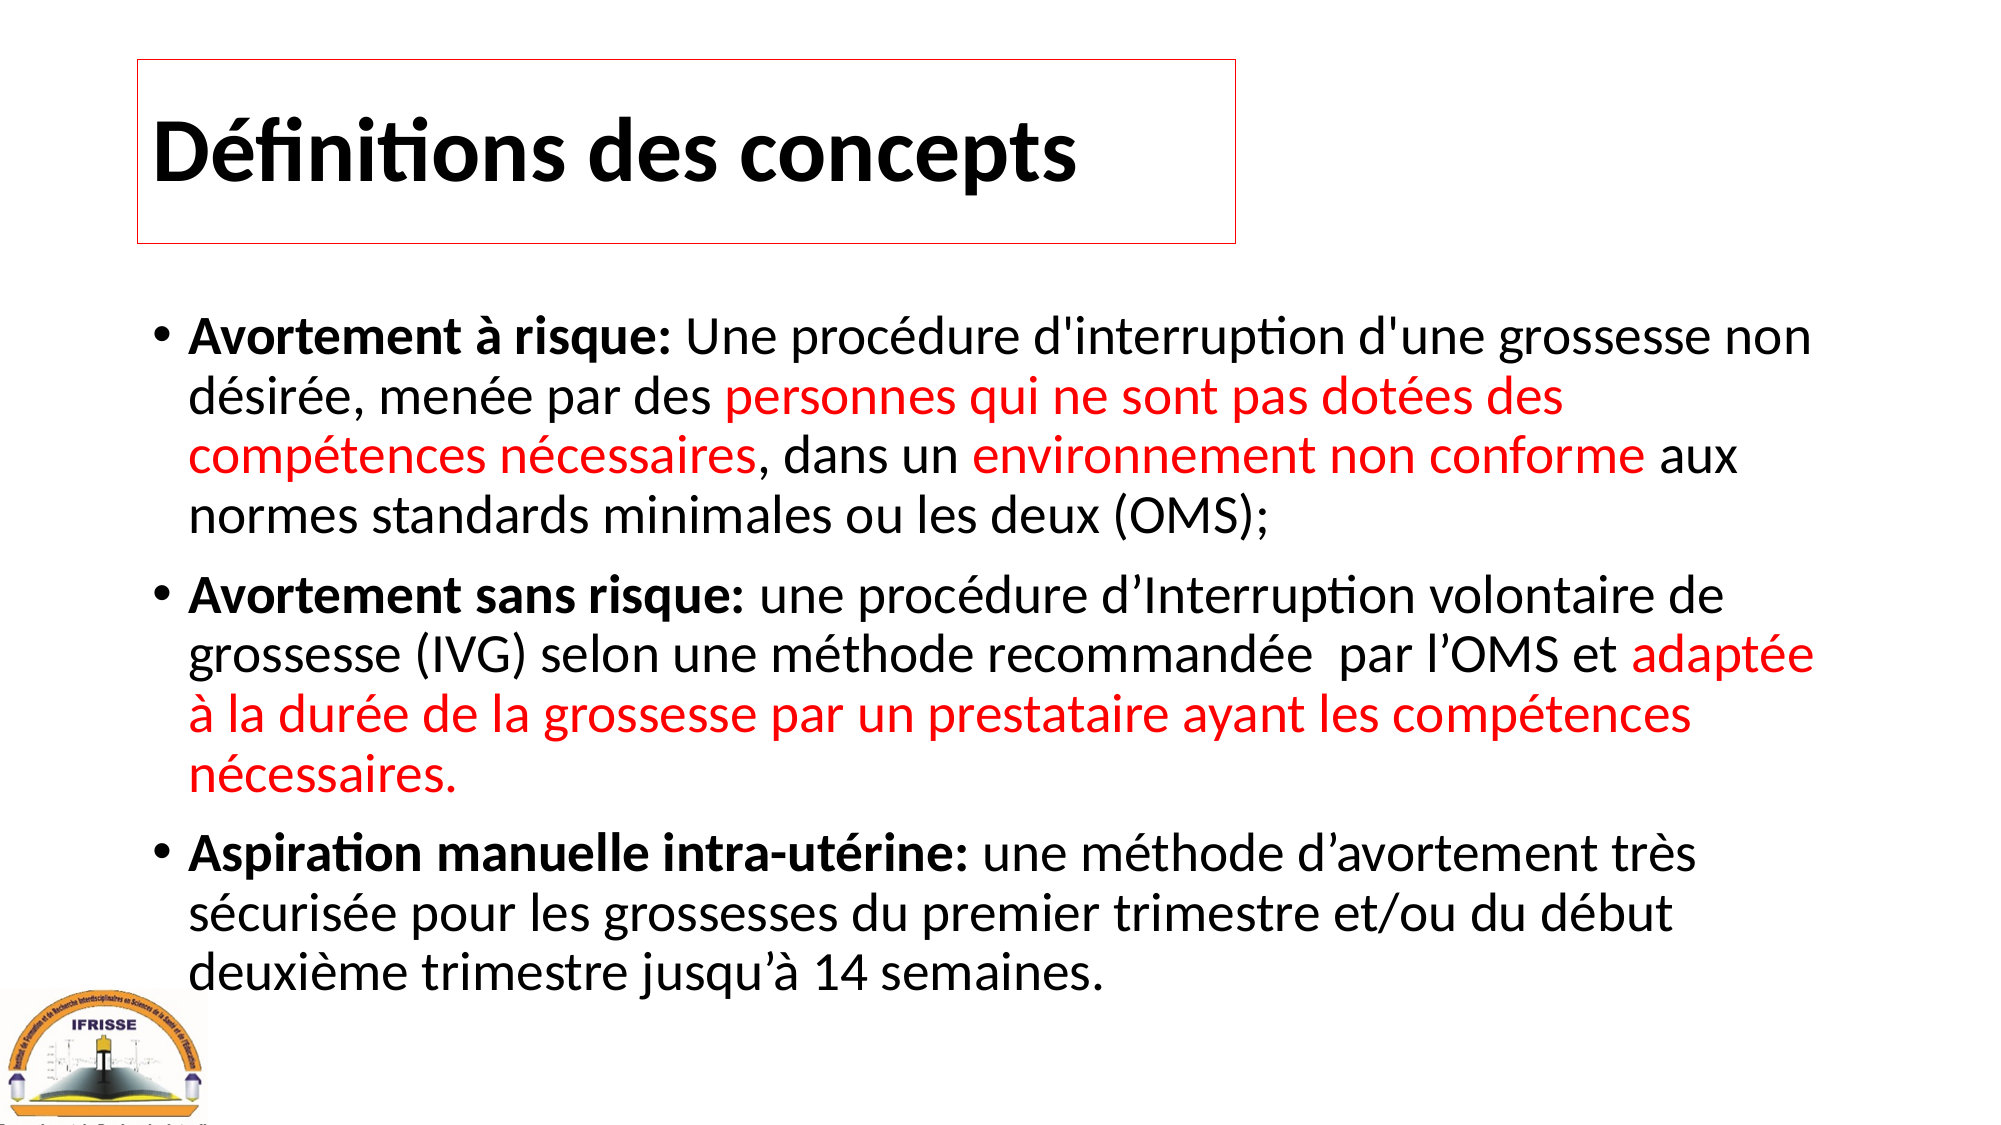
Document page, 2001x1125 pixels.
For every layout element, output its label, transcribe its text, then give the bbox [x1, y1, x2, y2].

picture [0, 988, 208, 1125]
title Définitions des concepts [137, 59, 1236, 244]
list Avortement à risque: Une procédure d'interruption d'une grossesse non désirée, menée par des personnes qui ne sont pas dotées des compétences nécessaires, dans un environnement non conforme aux normes standards minimales ou les deux (OMS); Avortement sans risque: une procédure d’Interruption volontaire de grossesse (IVG) selon une méthode recommandée par l’OMS et adaptée à la durée de la grossesse par un prestataire ayant les compétences nécessaires. Aspiration manuelle intra-utérine: une méthode d’avortement très sécurisée pour les grossesses du premier trimestre et/ou du début deuxième trimestre jusqu’à 14 semaines. [137, 299, 1863, 1014]
